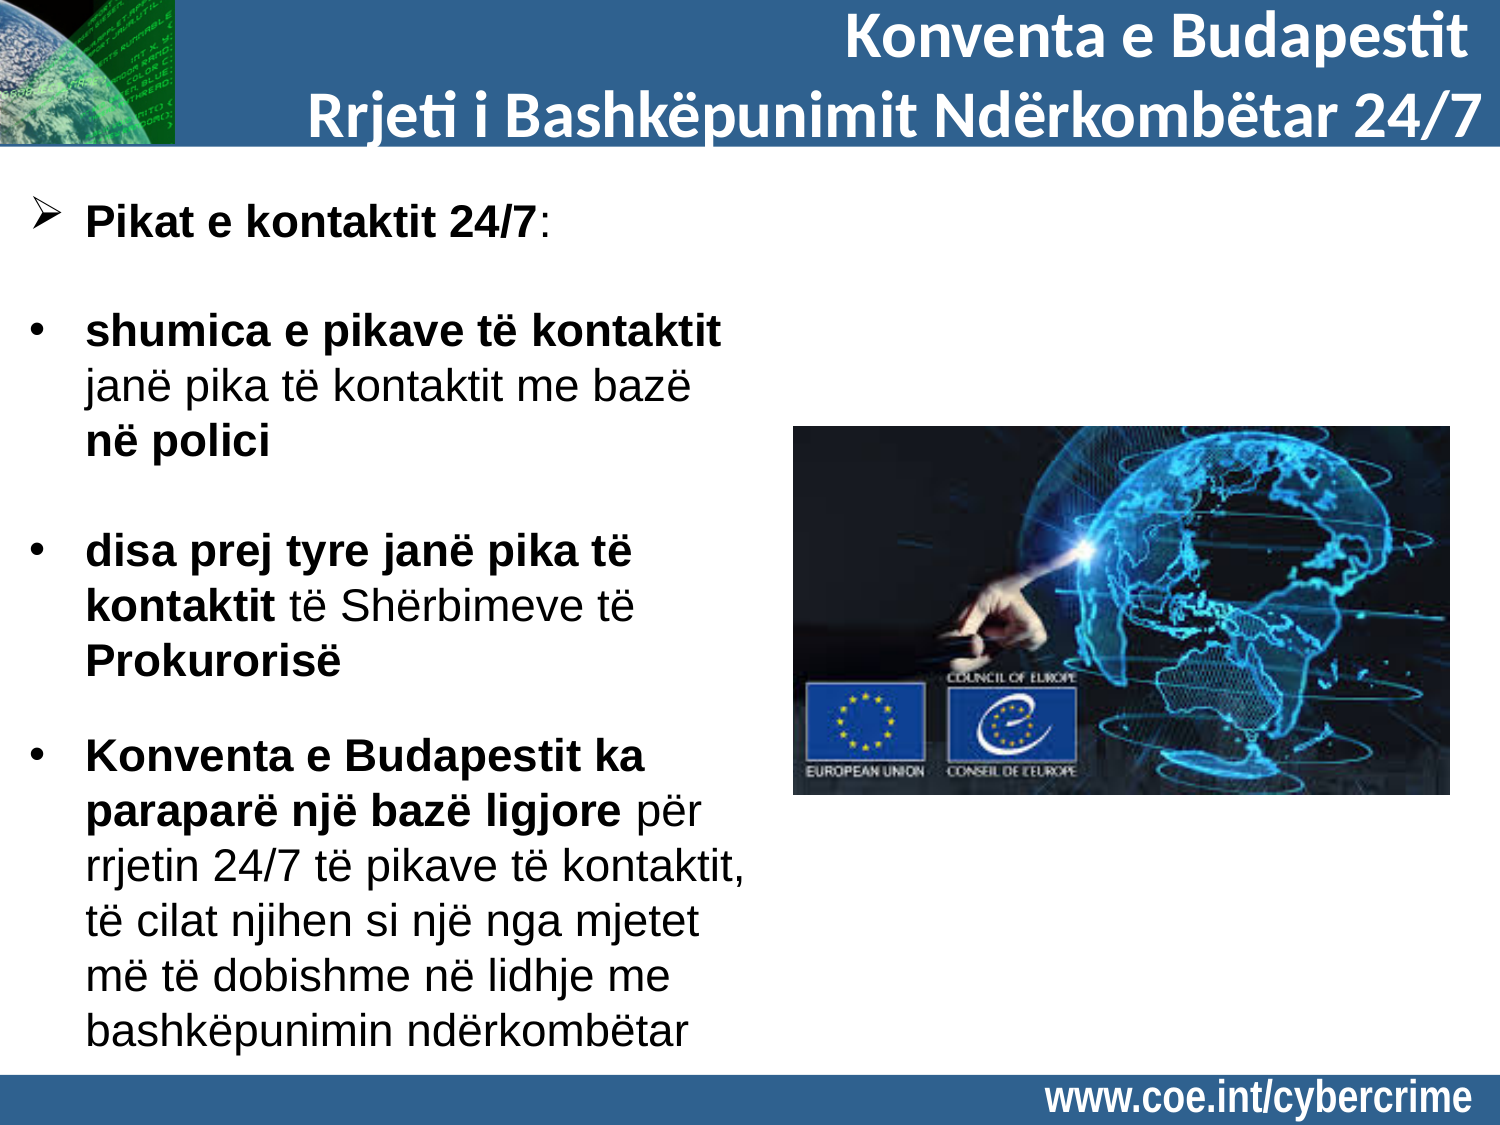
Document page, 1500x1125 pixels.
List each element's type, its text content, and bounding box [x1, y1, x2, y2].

picture [792, 426, 1451, 795]
text_box Konventa e Budapestit Rrjeti i Bashkëpunimit Ndërkombëtar 24/7 [177, 0, 1500, 149]
text_box Pikat e kontaktit 24/7: shumica e pikave të kontaktit janë pika të kontaktit me bazë në polici disa prej tyre janë pika të kontaktit të Shërbimeve të Prokurorisë Konventa e Budapestit ka paraparë një bazë ligjore për rrjetin 24/7 të pikave të kontaktit, të cilat njihen si një nga mjetet më të dobishme në lidhje me bashkëpunimin ndërkombëtar [14, 183, 765, 1064]
text_box www.coe.int/cybercrime [1030, 1059, 1500, 1125]
text_box [0, 1073, 1030, 1125]
picture [0, 0, 175, 144]
